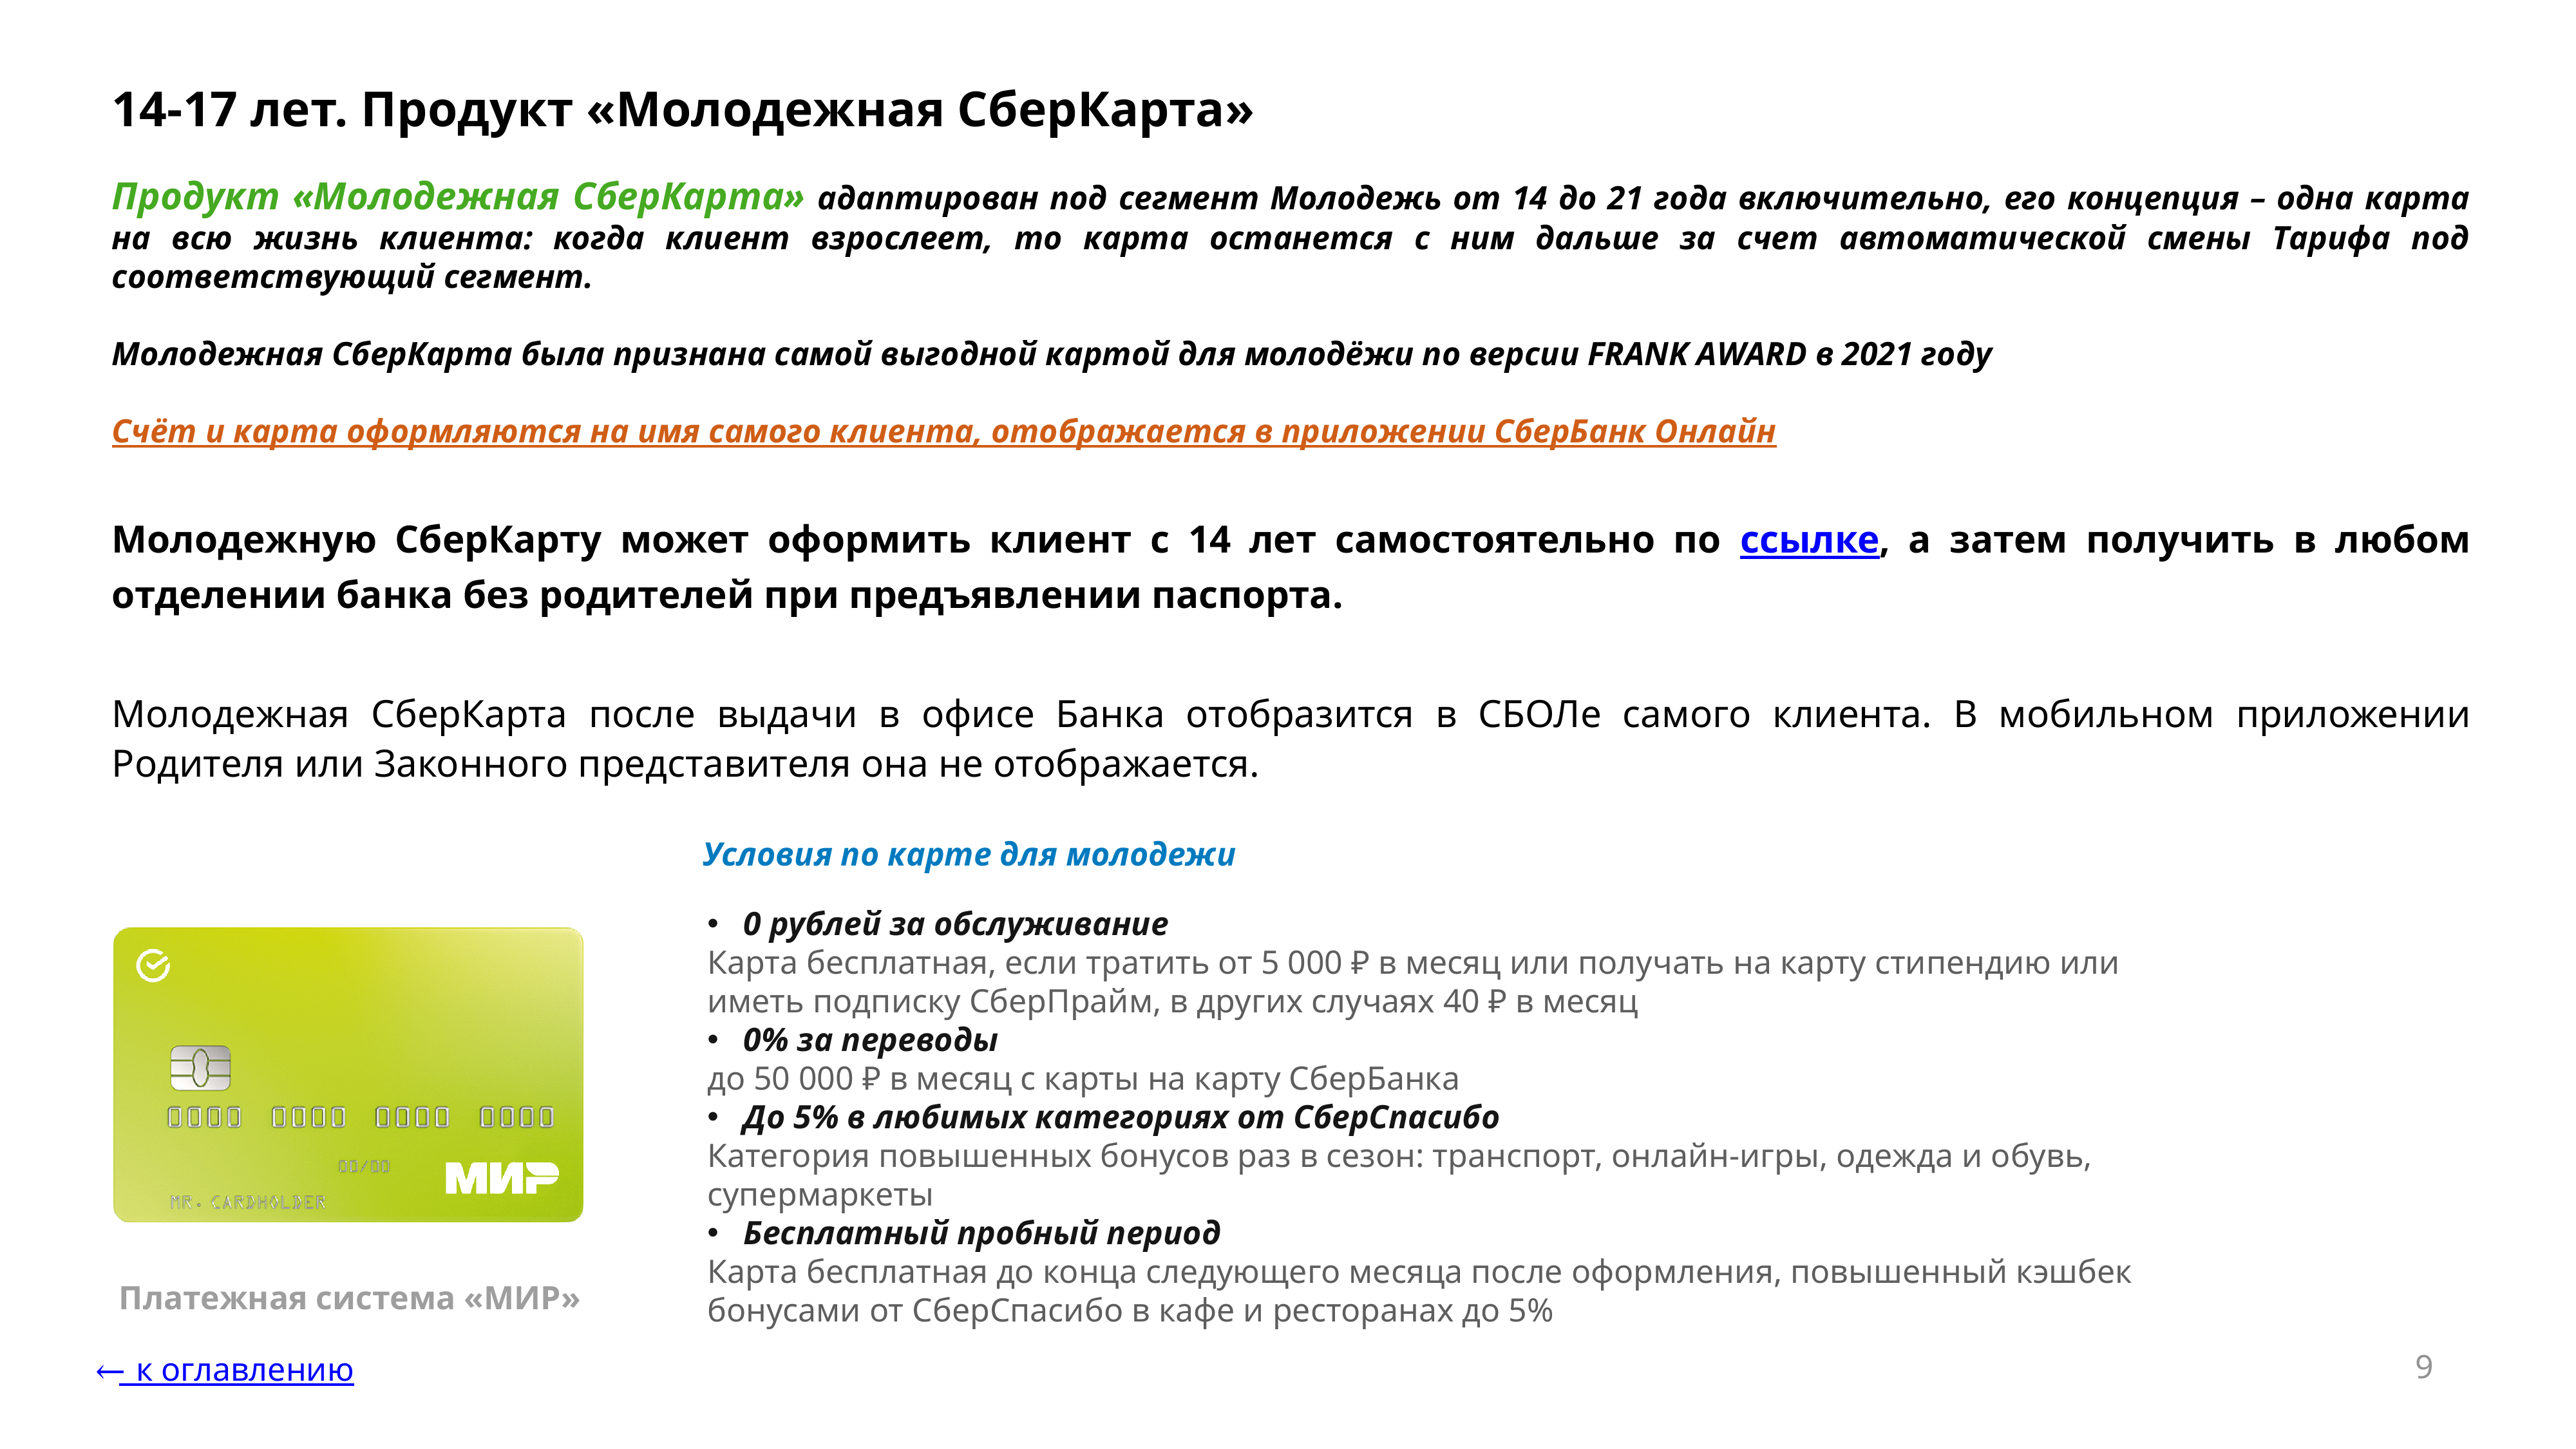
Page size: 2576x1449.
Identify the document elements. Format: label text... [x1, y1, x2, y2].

text_box Продукт «Молодежная СберКарта» адаптирован под сегмент Молодежь от 14 до 21 года включительно, его концепция – одна карта на всю жизнь клиента: когда клиент взрослеет, то карта останется с ним дальше за счет автоматической смены Тарифа под соответствующий сегмент. Молодежная СберКарта была признана самой выгодной картой для молодёжи по версии FRANK AWARD в 2021 году Счёт и карта оформляются на имя самого клиента, отображается в приложении СберБанк Онлайн [106, 167, 2477, 500]
text_box 14-17 лет. Продукт «Молодежная СберКарта» [106, 72, 1631, 142]
text_box Платежная система «МИР» [113, 1271, 619, 1321]
picture [113, 927, 583, 1222]
text_box Условия по карте для молодежи [697, 828, 1390, 878]
text_box 0 рублей за обслуживание Карта бесплатная, если тратить от 5 000 ₽ в месяц или получать на карту стипендию или иметь подписку СберПрайм, в других случаях 40 ₽ в месяц 0% за переводы до 50 000 ₽ в месяц с карты на карту СберБанка До 5% в любимых категориях от СберСпасибо Категория повышенных бонусов раз в сезон: транспорт, онлайн-игры, одежда и обувь, супермаркеты Бесплатный пробный период Карта бесплатная до конца следующего месяца после оформления, повышенный кэшбек бонусами от СберСпасибо в кафе и ресторанах до 5% [697, 898, 2208, 1334]
slide_number 9 [2409, 1346, 2439, 1396]
text_box Молодежную СберКарту может оформить клиент с 14 лет самостоятельно по ссылке, а затем получить в любом отделении банка без родителей при предъявлении паспорта. Молодежная СберКарта после выдачи в офисе Банка отобразится в СБОЛе самого клиента. В мобильном приложении Родителя или Законного представителя она не отображается. [106, 505, 2477, 790]
